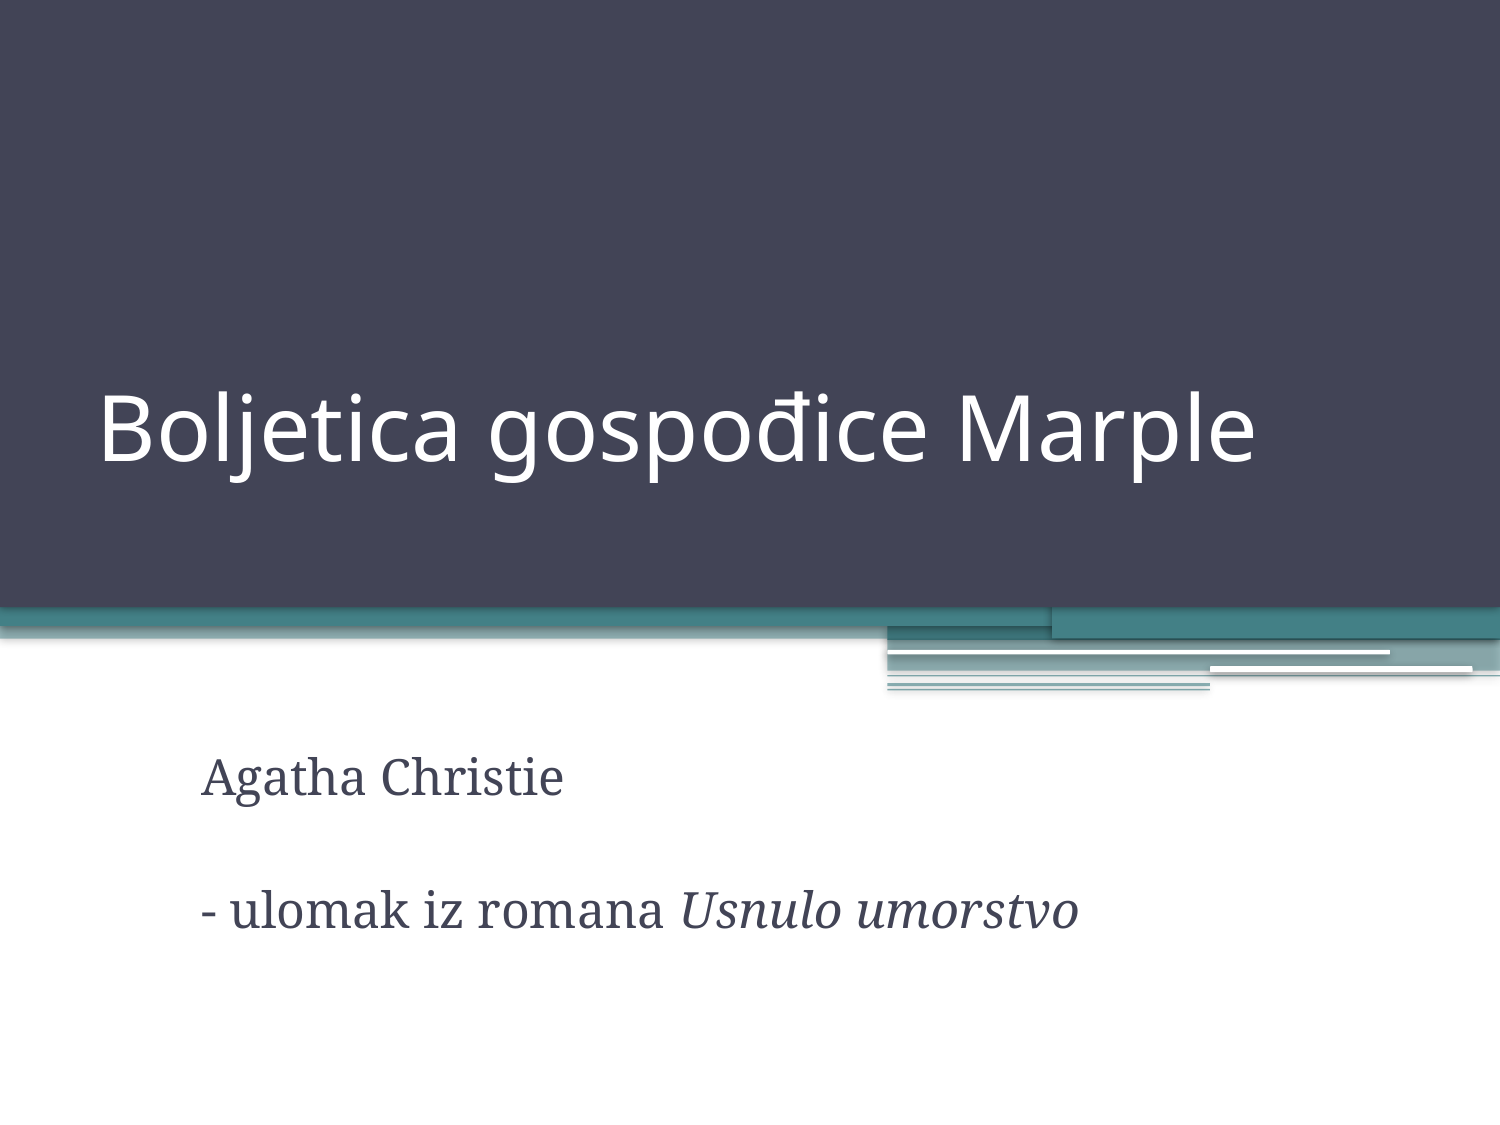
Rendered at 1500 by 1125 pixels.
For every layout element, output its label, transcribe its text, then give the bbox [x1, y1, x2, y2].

subtitle Agatha Christie - ulomak iz romana Usnulo umorstvo [175, 738, 1250, 1026]
title Boljetica gospođice Marple [82, 246, 1470, 488]
